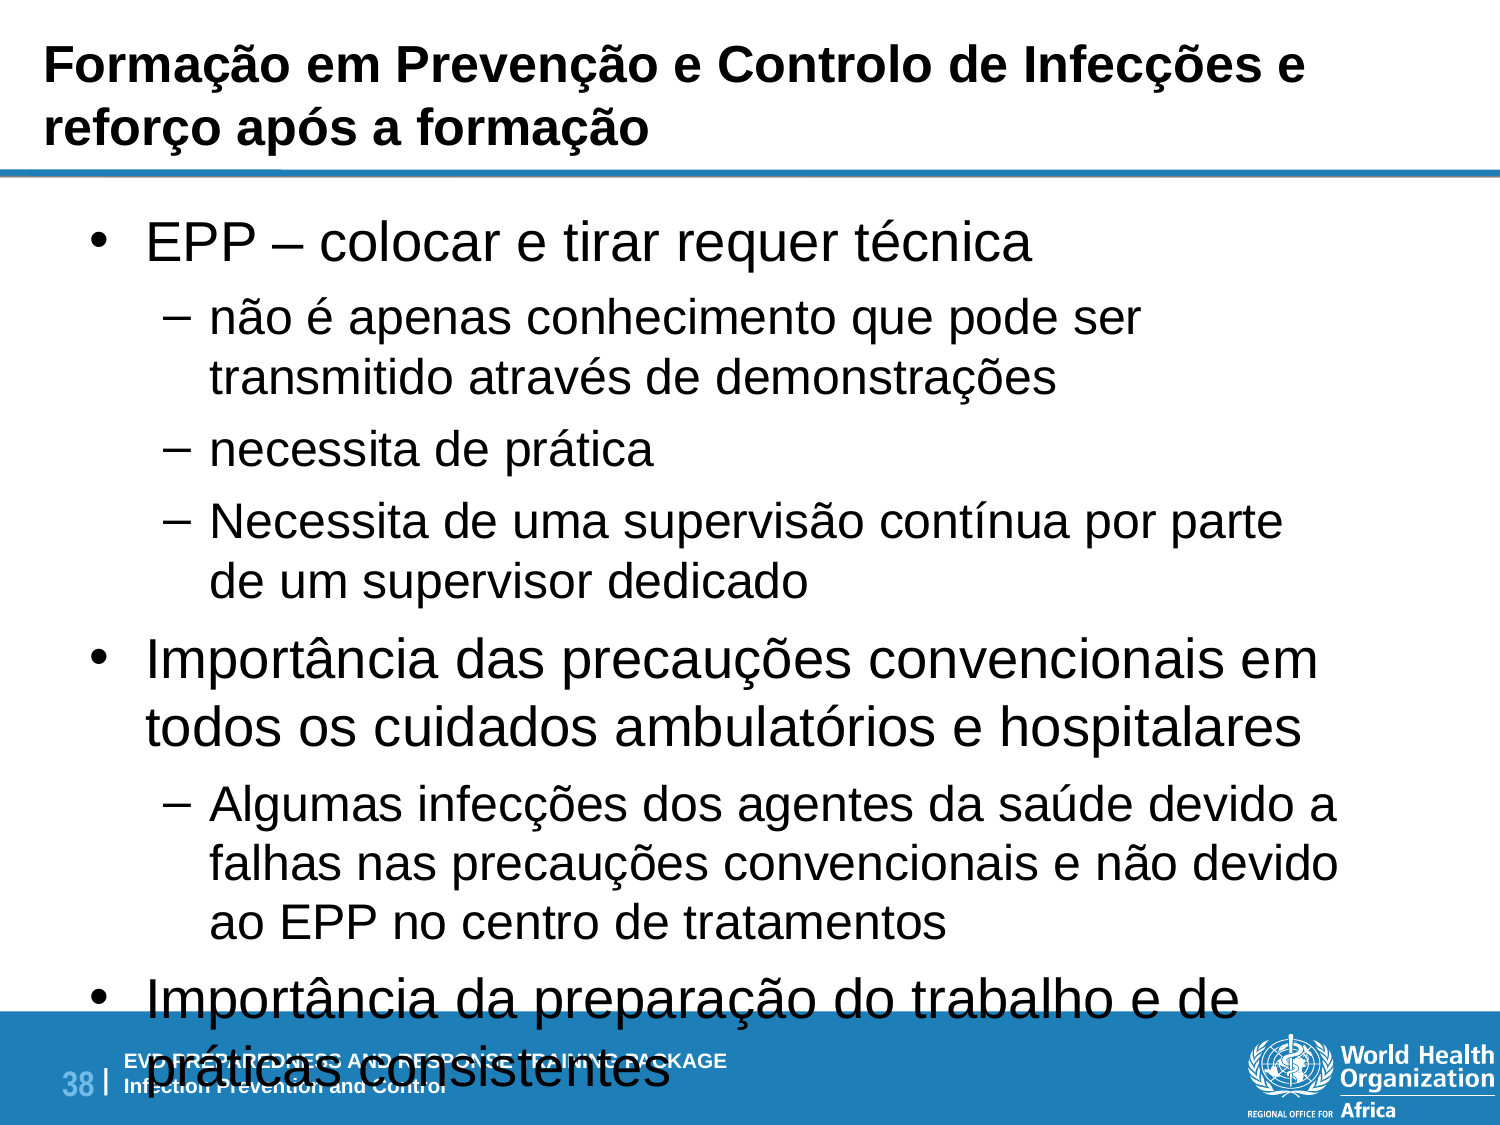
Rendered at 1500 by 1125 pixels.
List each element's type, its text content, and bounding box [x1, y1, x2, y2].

text_box Formação em Prevenção e Controlo de Infecções e reforço após a formação [41, 30, 1445, 156]
text_box EPP – colocar e tirar requer técnica não é apenas conhecimento que pode ser transmitido através de demonstrações necessita de prática Necessita de uma supervisão contínua por parte de um supervisor dedicado Importância das precauções convencionais em todos os cuidados ambulatórios e hospitalares Algumas infecções dos agentes da saúde devido a falhas nas precauções convencionais e não devido ao EPP no centro de tratamentos Importância da preparação do trabalho e de práticas consistentes [87, 205, 1352, 1098]
